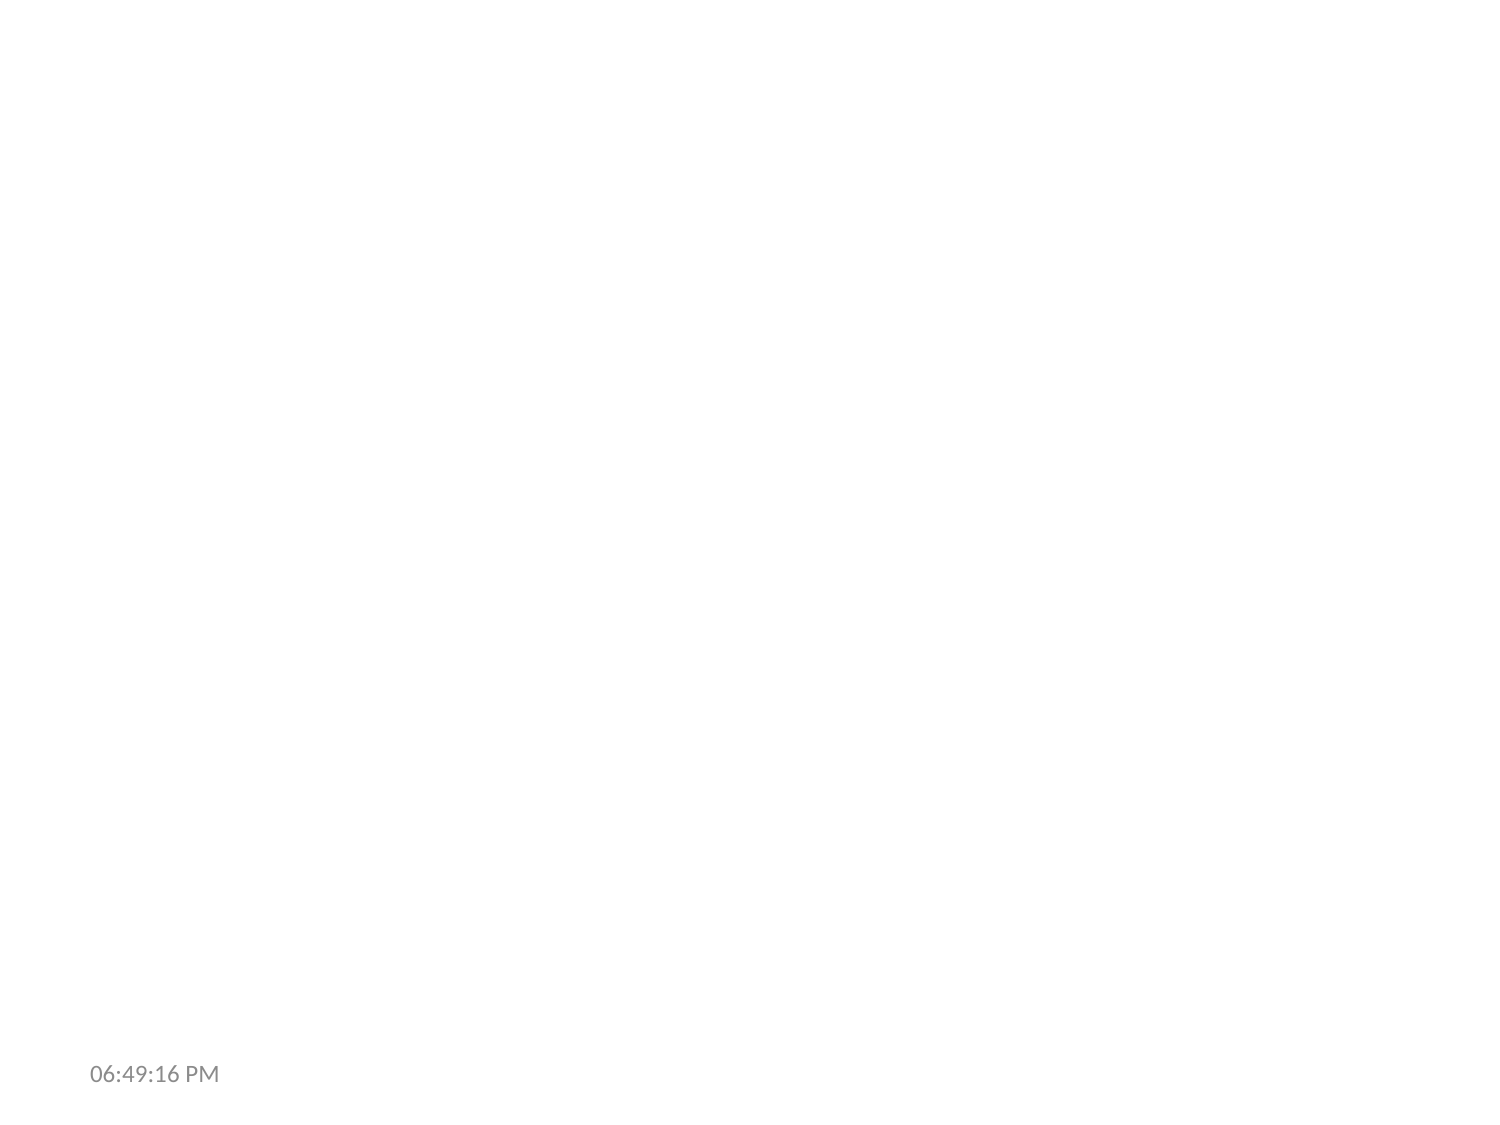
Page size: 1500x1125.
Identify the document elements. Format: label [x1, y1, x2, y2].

slide_number [75, 1042, 425, 1103]
